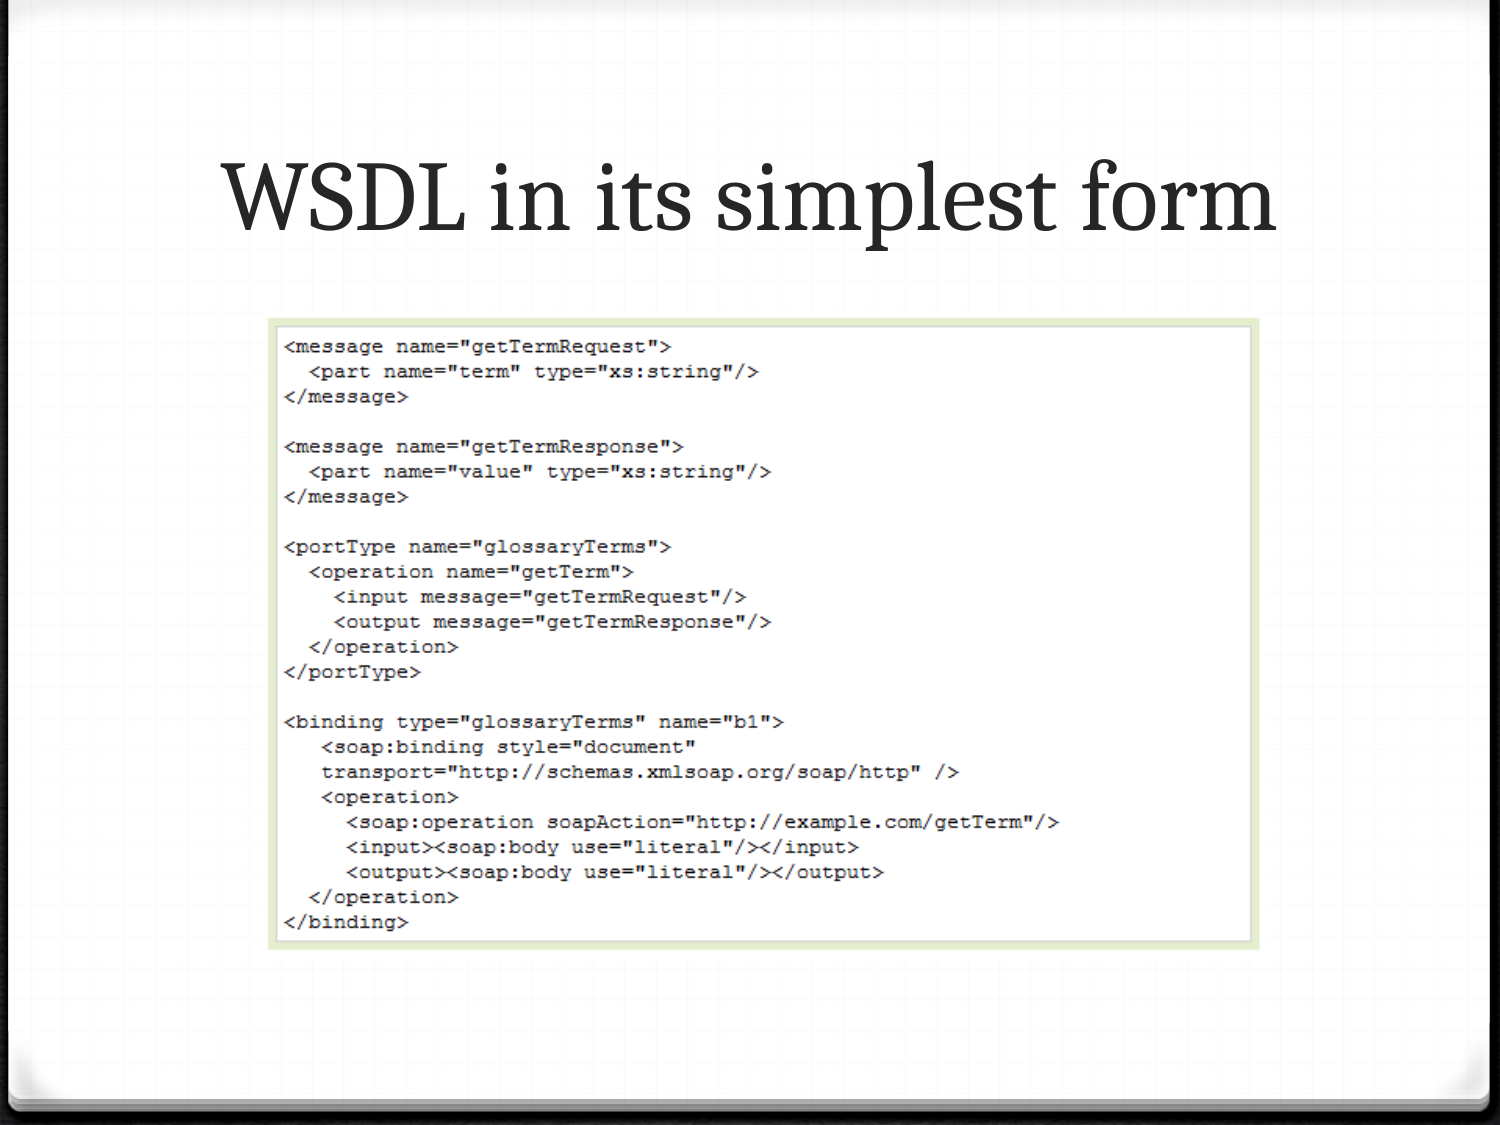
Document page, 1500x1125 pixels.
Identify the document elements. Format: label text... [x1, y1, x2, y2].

picture [0, 0, 1500, 1125]
title WSDL in its simplest form [90, 71, 1410, 309]
